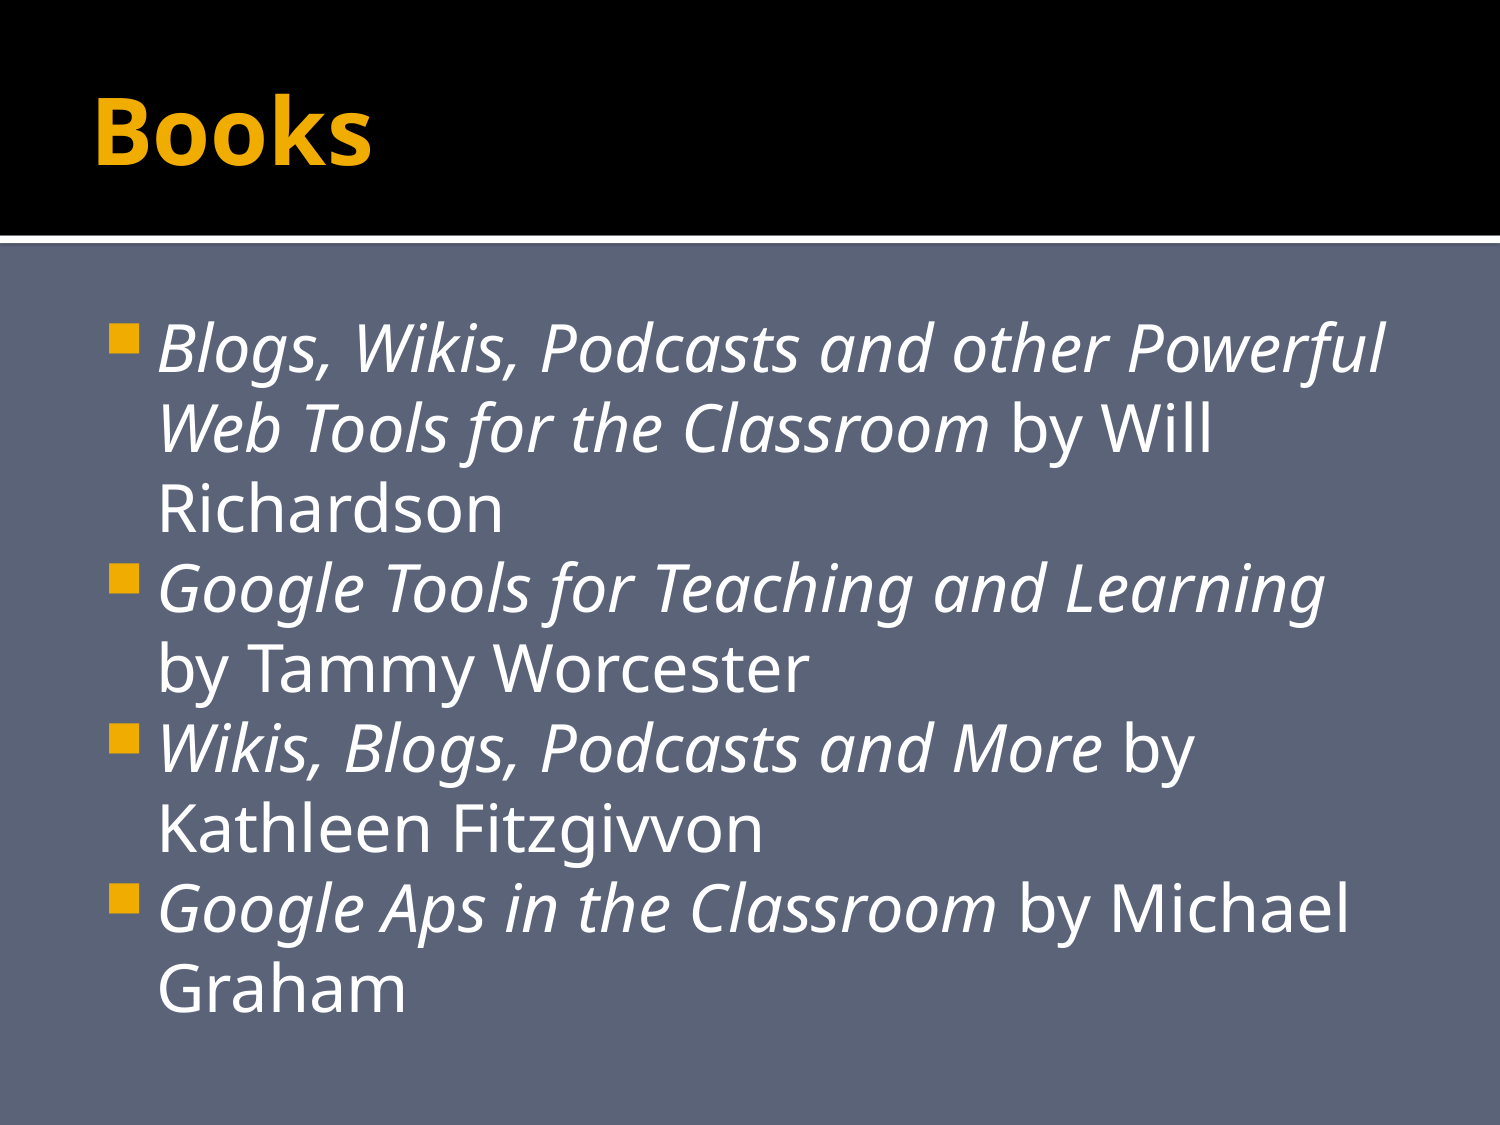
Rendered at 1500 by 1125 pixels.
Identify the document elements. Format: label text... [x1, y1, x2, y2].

title Books [75, 25, 1425, 231]
list Blogs, Wikis, Podcasts and other Powerful Web Tools for the Classroom by Will Richardson Google Tools for Teaching and Learning by Tammy Worcester Wikis, Blogs, Podcasts and More by Kathleen Fitzgivvon Google Aps in the Classroom by Michael Graham [75, 291, 1425, 1050]
